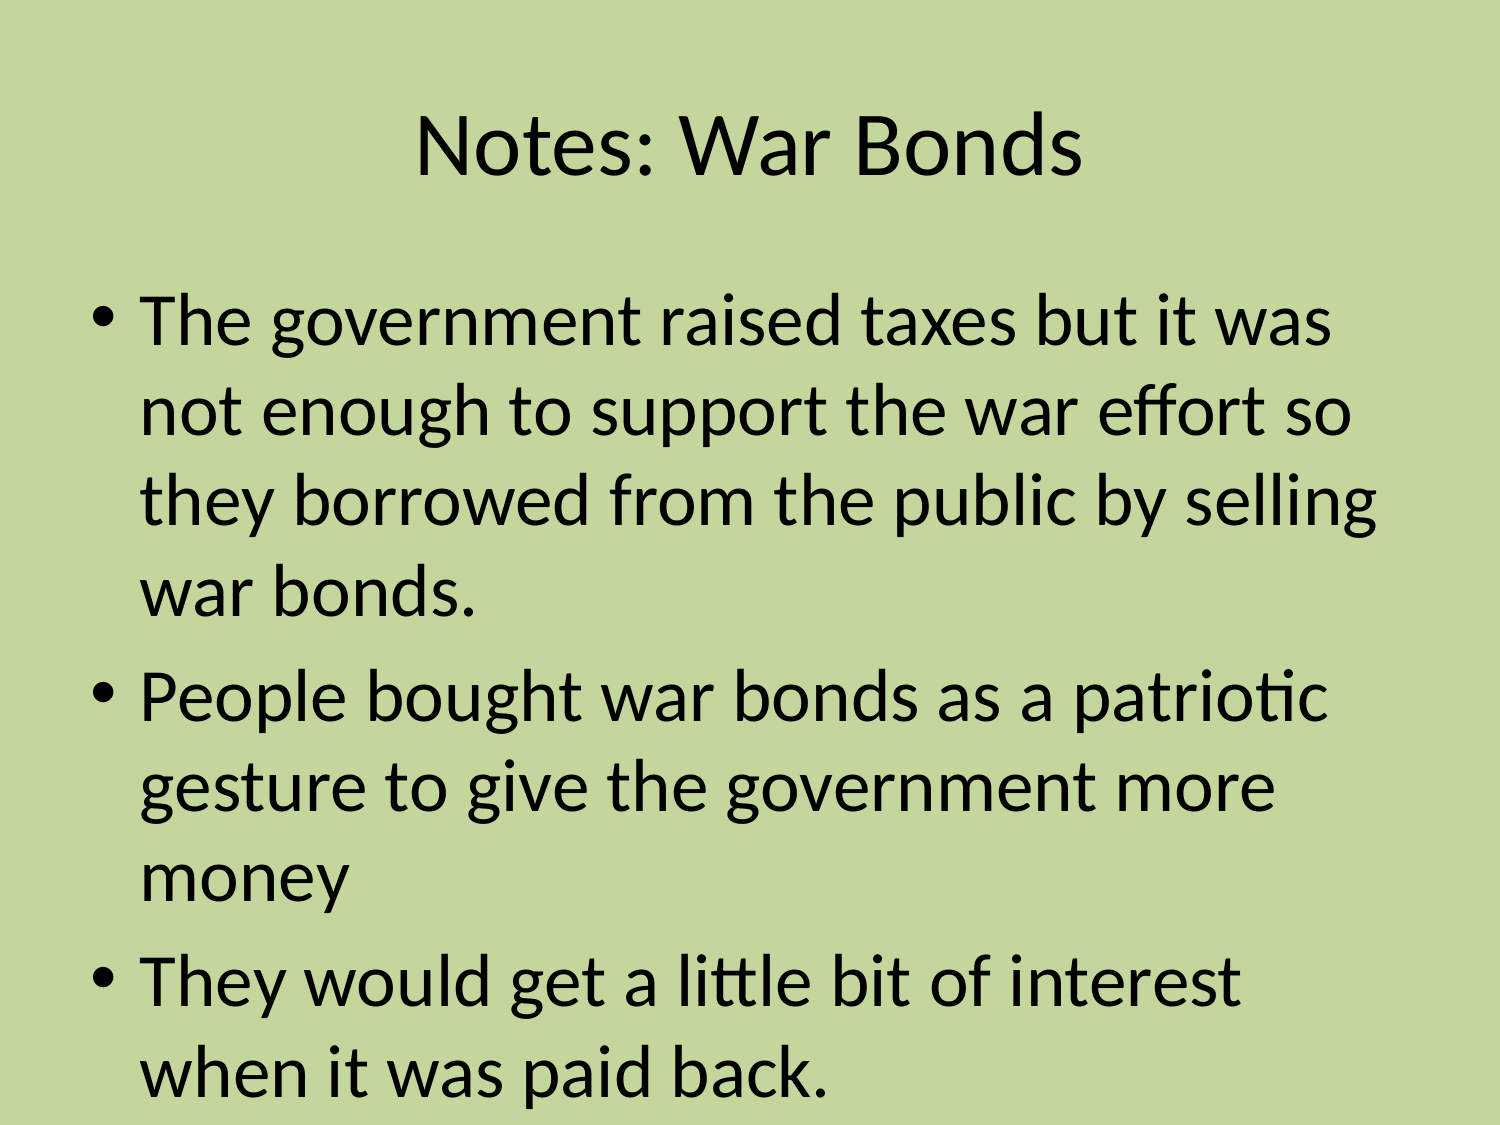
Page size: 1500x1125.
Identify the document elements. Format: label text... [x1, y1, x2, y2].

list The government raised taxes but it was not enough to support the war effort so they borrowed from the public by selling war bonds. People bought war bonds as a patriotic gesture to give the government more money They would get a little bit of interest when it was paid back. [75, 262, 1425, 1125]
title Notes: War Bonds [75, 45, 1425, 233]
